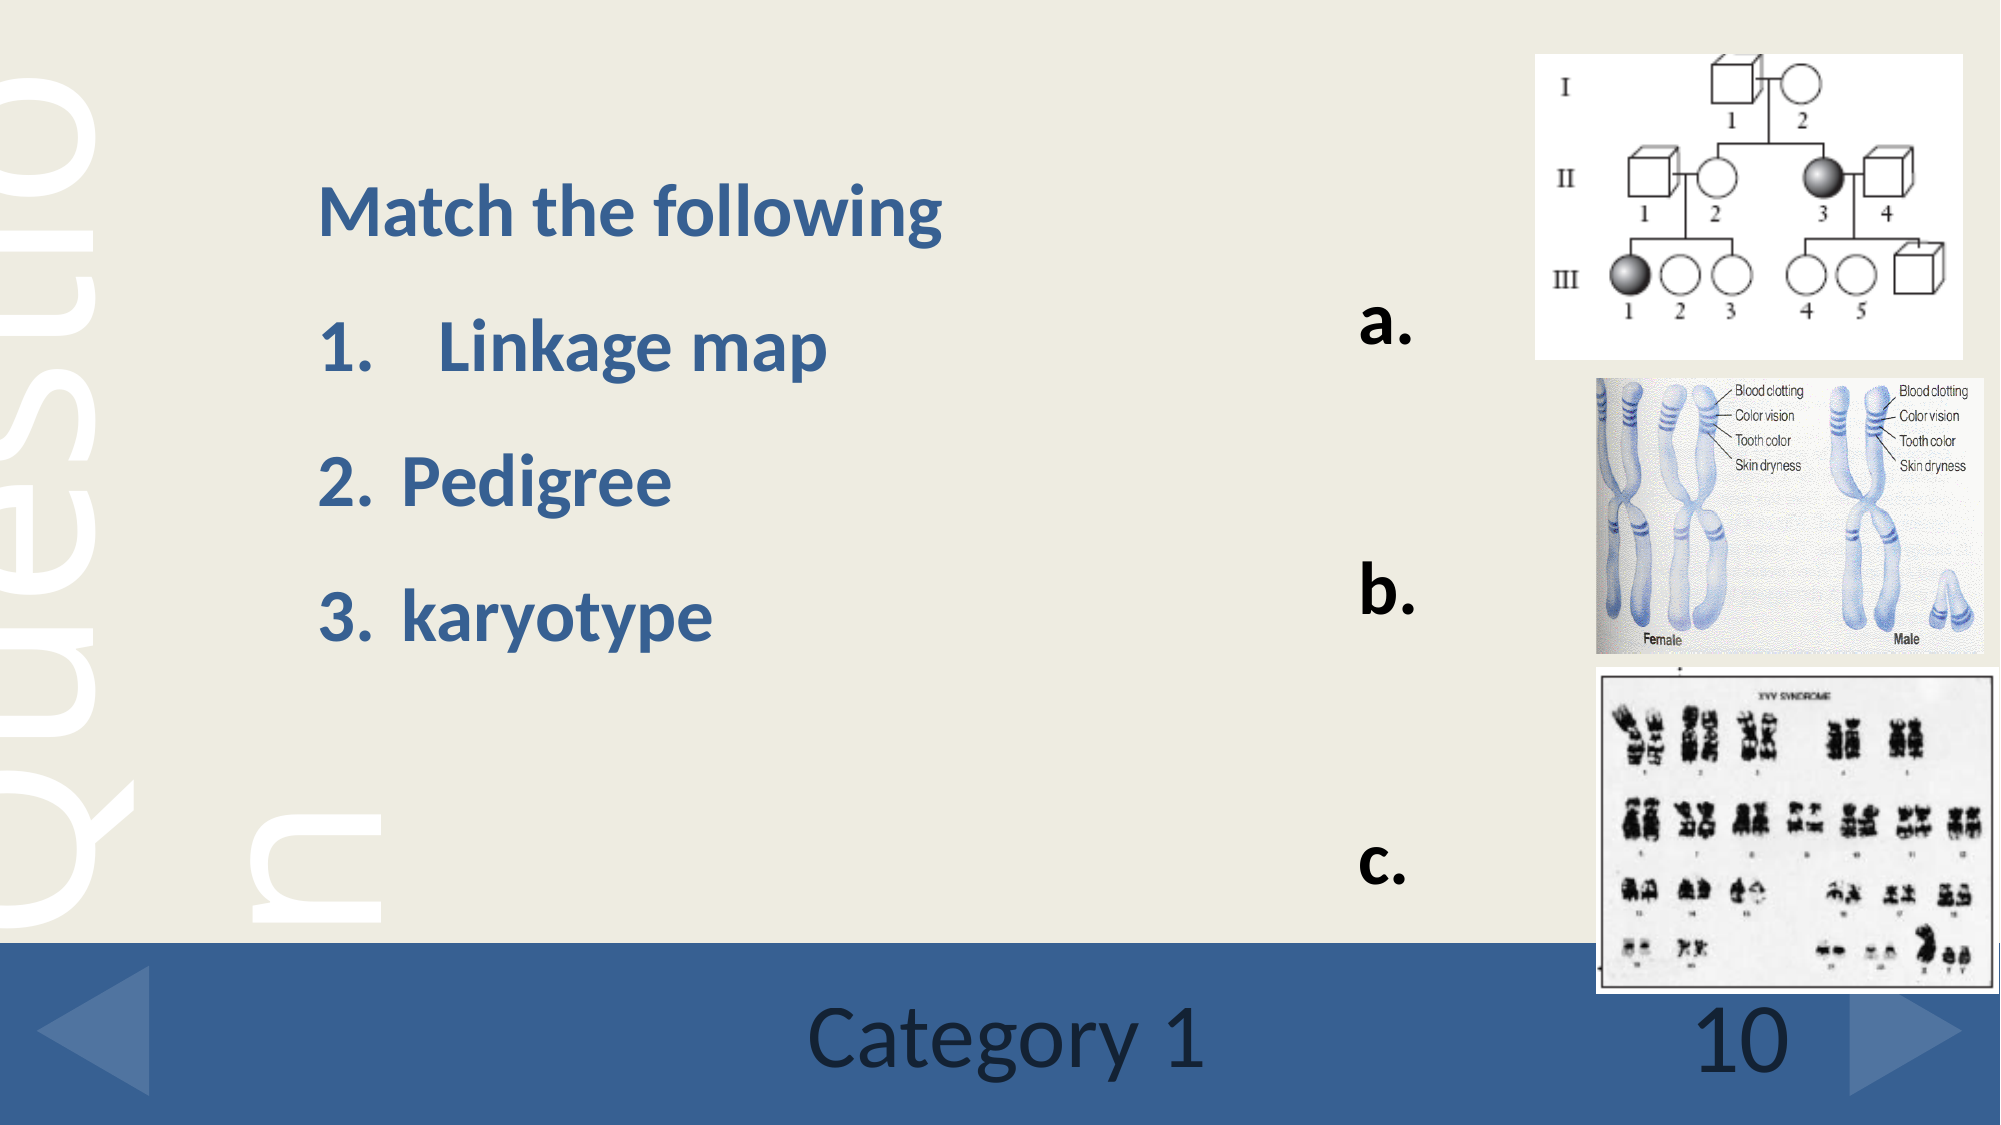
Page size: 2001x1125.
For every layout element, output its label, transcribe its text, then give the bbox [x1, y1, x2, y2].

picture [1534, 53, 1963, 361]
picture [1595, 667, 1999, 994]
text_box a. b. c. [1343, 262, 1439, 907]
title Category 1 [107, 937, 1908, 1125]
list Match the following Linkage map Pedigree karyotype [302, 96, 1024, 812]
picture [1595, 377, 1985, 654]
